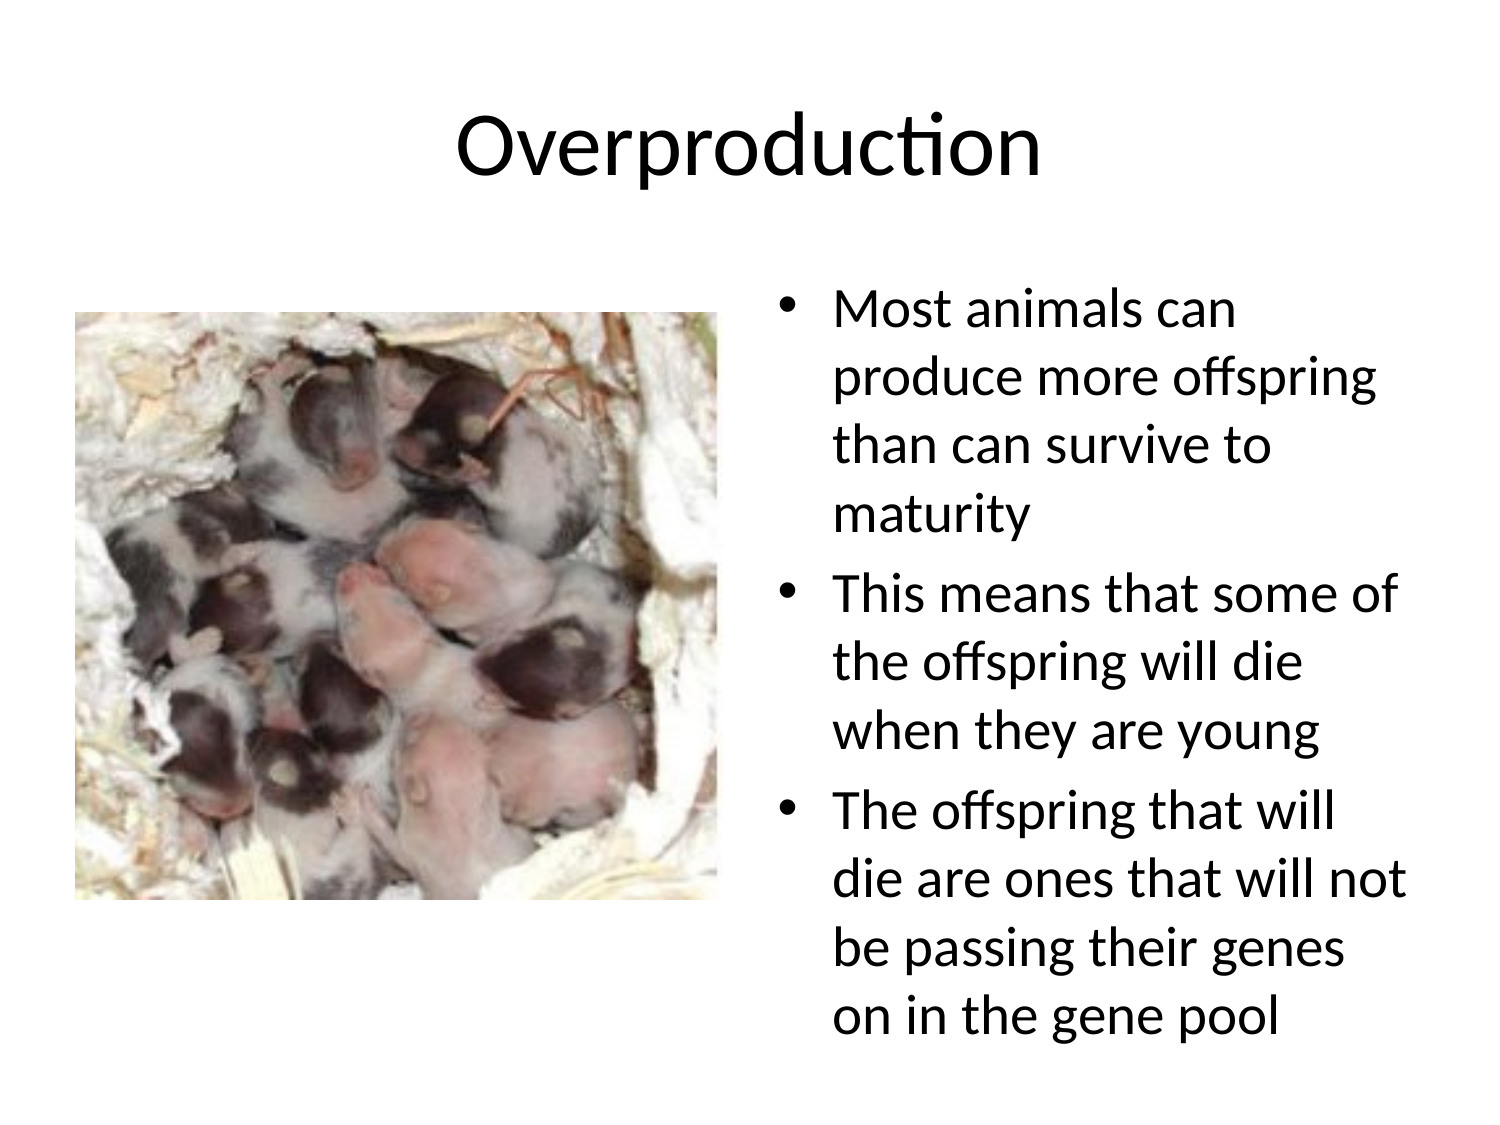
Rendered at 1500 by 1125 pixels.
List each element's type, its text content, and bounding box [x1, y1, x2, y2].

list Most animals can produce more offspring than can survive to maturity This means that some of the offspring will die when they are young The offspring that will die are ones that will not be passing their genes on in the gene pool [762, 262, 1425, 1075]
title Overproduction [75, 45, 1425, 233]
picture [74, 312, 723, 901]
